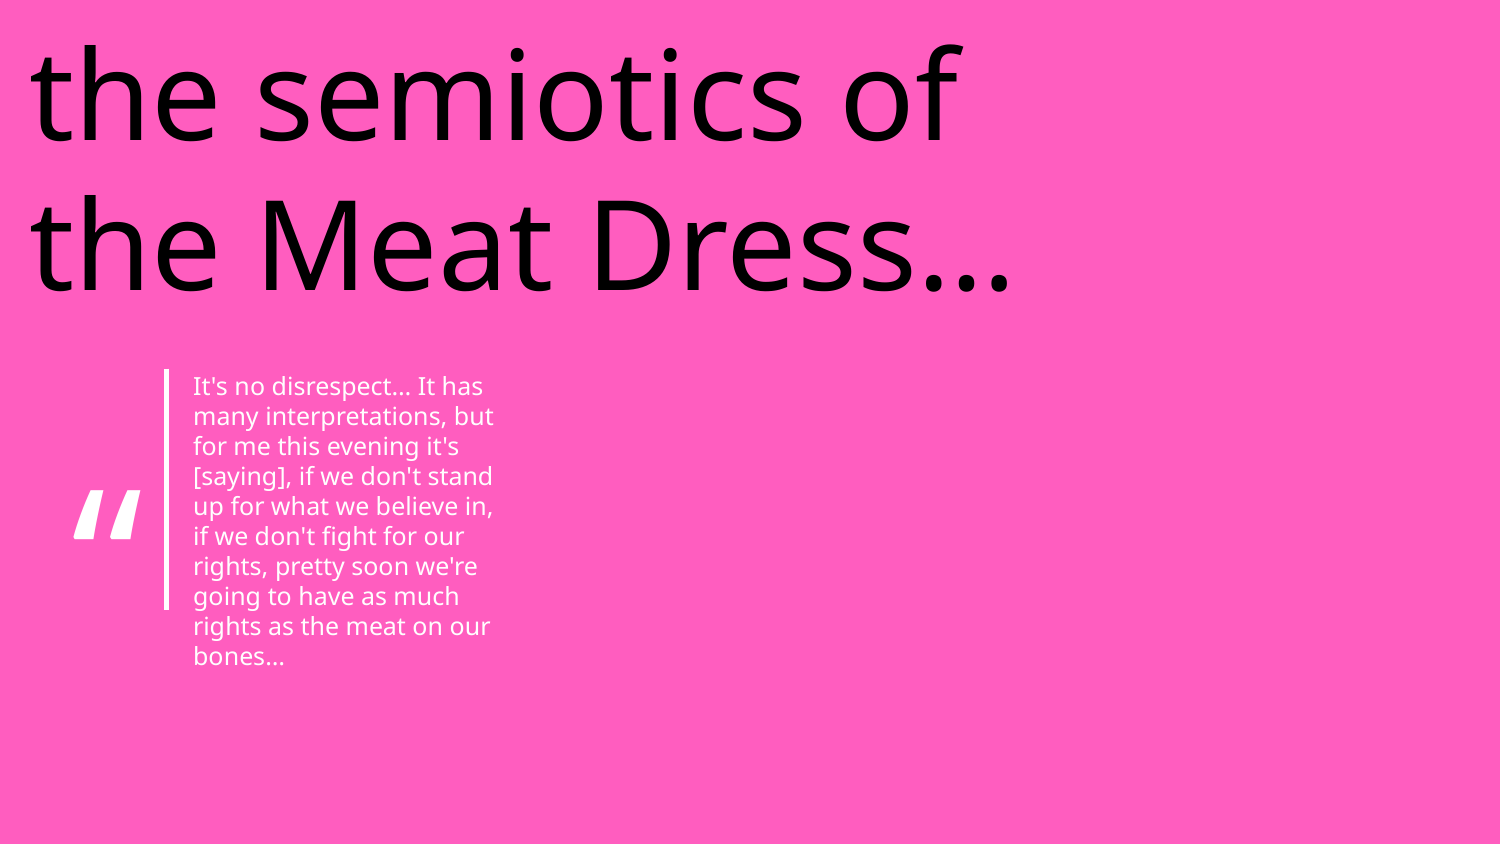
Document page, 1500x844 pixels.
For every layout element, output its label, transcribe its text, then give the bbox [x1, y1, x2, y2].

text_box “ [56, 418, 156, 560]
text_box It's no disrespect… It has many interpretations, but for me this evening it's [saying], if we don't stand up for what we believe in, if we don't fight for our rights, pretty soon we're going to have as much rights as the meat on our bones… [178, 355, 531, 623]
text_box the semiotics of the Meat Dress… [14, 0, 1195, 309]
